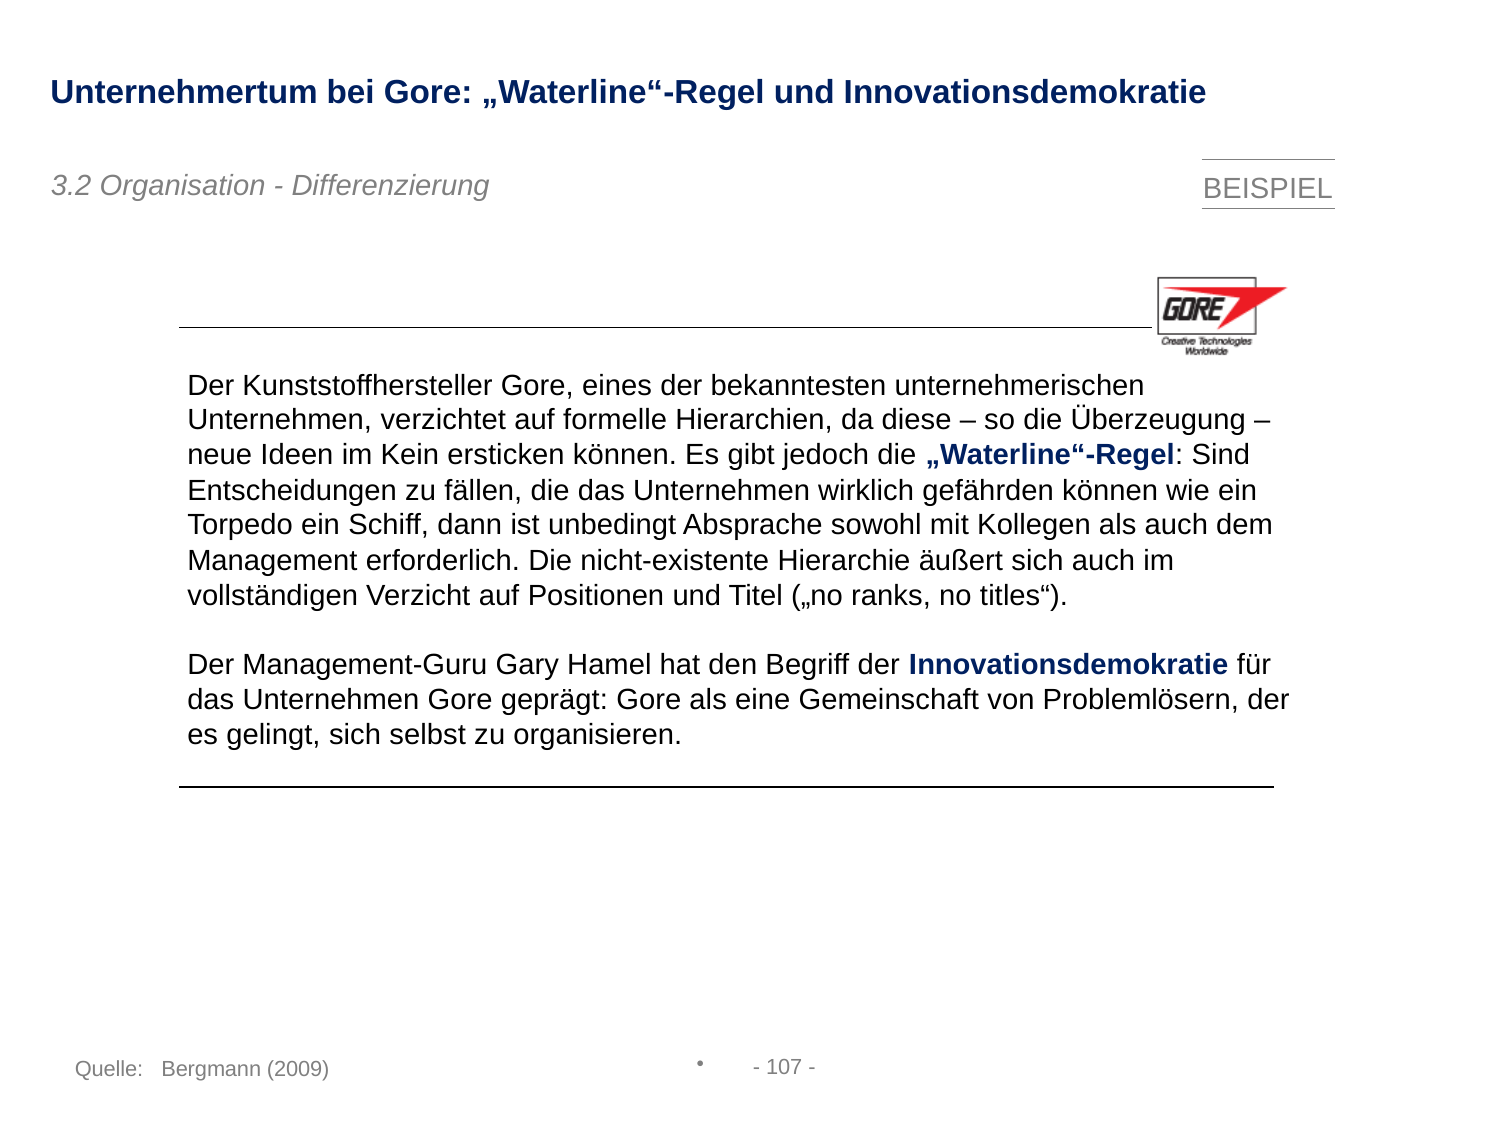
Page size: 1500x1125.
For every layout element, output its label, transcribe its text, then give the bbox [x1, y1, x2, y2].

text_box Der Kunststoffhersteller Gore, eines der bekanntesten unternehmerischen Unternehmen, verzichtet auf formelle Hierarchien, da diese – so die Überzeugung – neue Ideen im Kein ersticken können. Es gibt jedoch die „Waterline“-Regel: Sind Entscheidungen zu fällen, die das Unternehmen wirklich gefährden können wie ein Torpedo ein Schiff, dann ist unbedingt Absprache sowohl mit Kollegen als auch dem Management erforderlich. Die nicht-existente Hierarchie äußert sich auch im vollständigen Verzicht auf Positionen und Titel („no ranks, no titles“). Der Management-Guru Gary Hamel hat den Begriff der Innovationsdemokratie für das Unternehmen Gore geprägt: Gore als eine Gemeinschaft von Problemlösern, der es gelingt, sich selbst zu organisieren. [172, 358, 1328, 758]
text_box BEISPIEL [1188, 161, 1349, 212]
picture [1151, 273, 1289, 358]
text_box Quelle: Bergmann (2009) [60, 1046, 345, 1088]
text_box 3.2 Organisation - Differenzierung [36, 159, 506, 209]
text_box Unternehmertum bei Gore: „Waterline“-Regel und Innovationsdemokratie [35, 63, 1433, 118]
slide_number - 107 - [599, 1045, 913, 1093]
